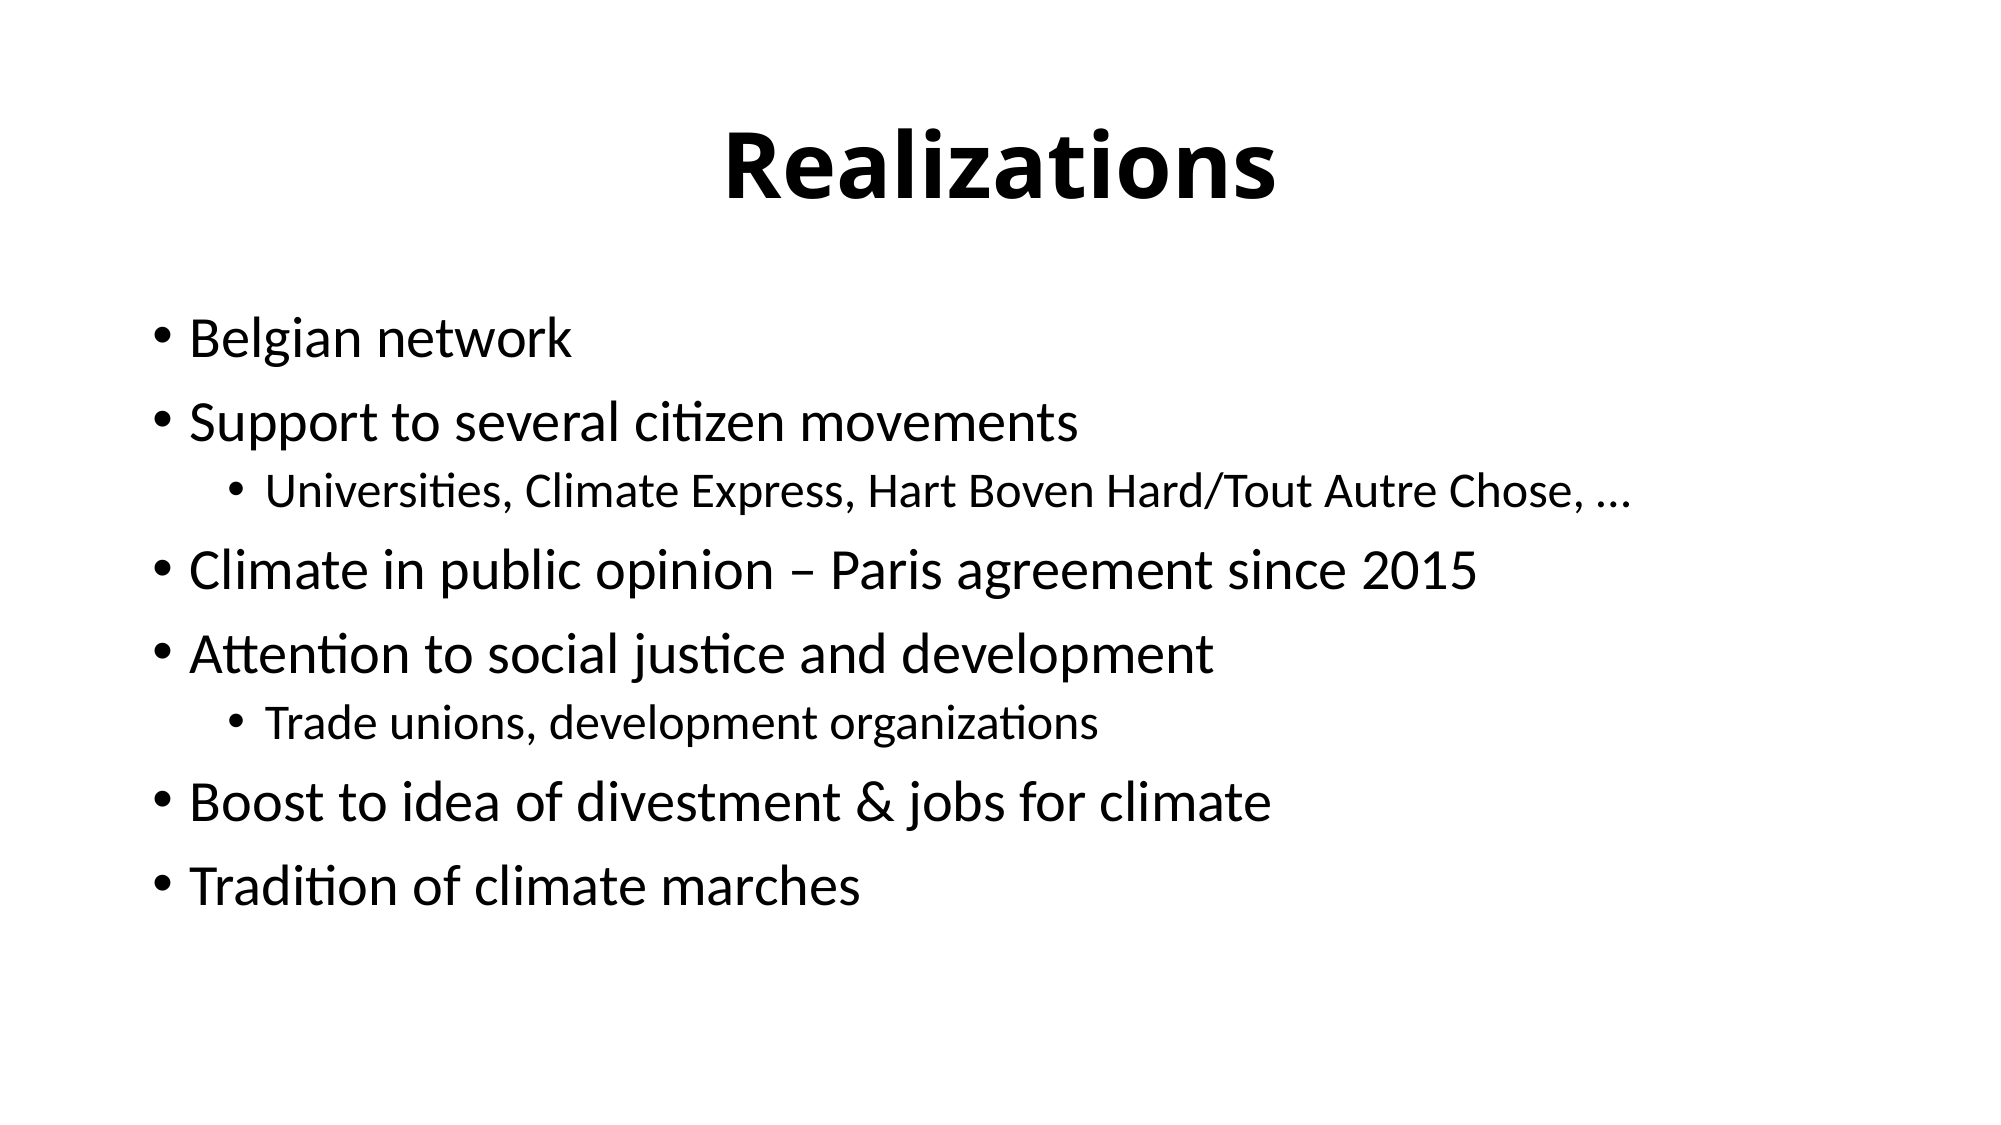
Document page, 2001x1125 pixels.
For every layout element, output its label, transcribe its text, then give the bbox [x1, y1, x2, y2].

list Belgian network Support to several citizen movements Universities, Climate Express, Hart Boven Hard/Tout Autre Chose, … Climate in public opinion – Paris agreement since 2015 Attention to social justice and development Trade unions, development organizations Boost to idea of divestment & jobs for climate Tradition of climate marches [137, 299, 1863, 1014]
title Realizations [137, 59, 1863, 278]
